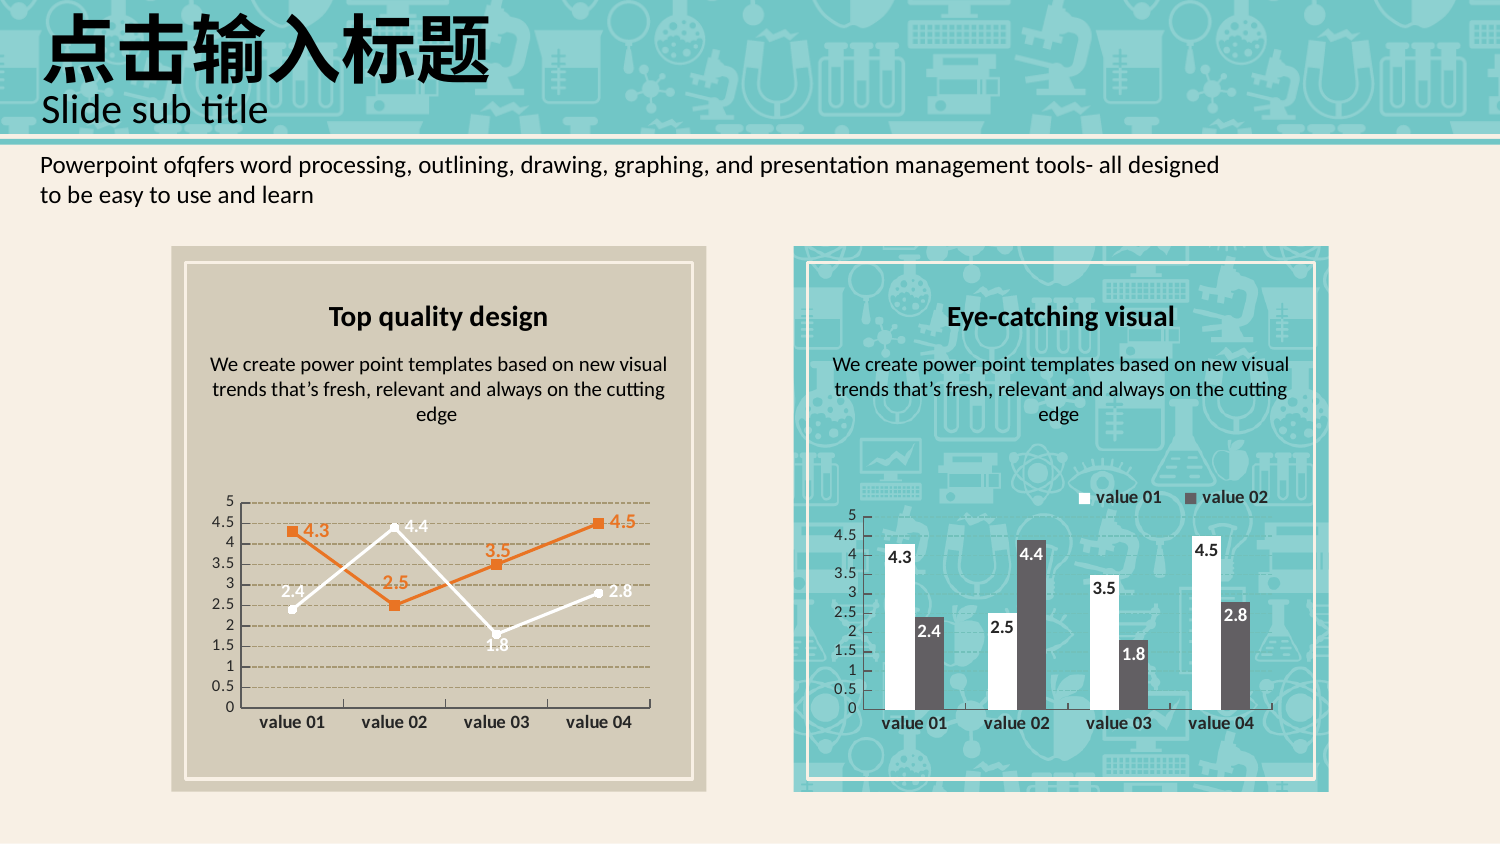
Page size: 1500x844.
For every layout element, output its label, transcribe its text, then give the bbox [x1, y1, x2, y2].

picture [0, 0, 1500, 134]
list 点击输入标题 [41, 19, 1365, 108]
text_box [170, 245, 707, 792]
list Slide sub title [41, 108, 1365, 146]
picture [793, 245, 1329, 792]
chart [209, 473, 669, 739]
text_box Powerpoint ofqfers word processing, outlining, drawing, graphing, and presentation management tools- all designed to be easy to use and learn [40, 148, 1247, 209]
chart [831, 485, 1291, 741]
